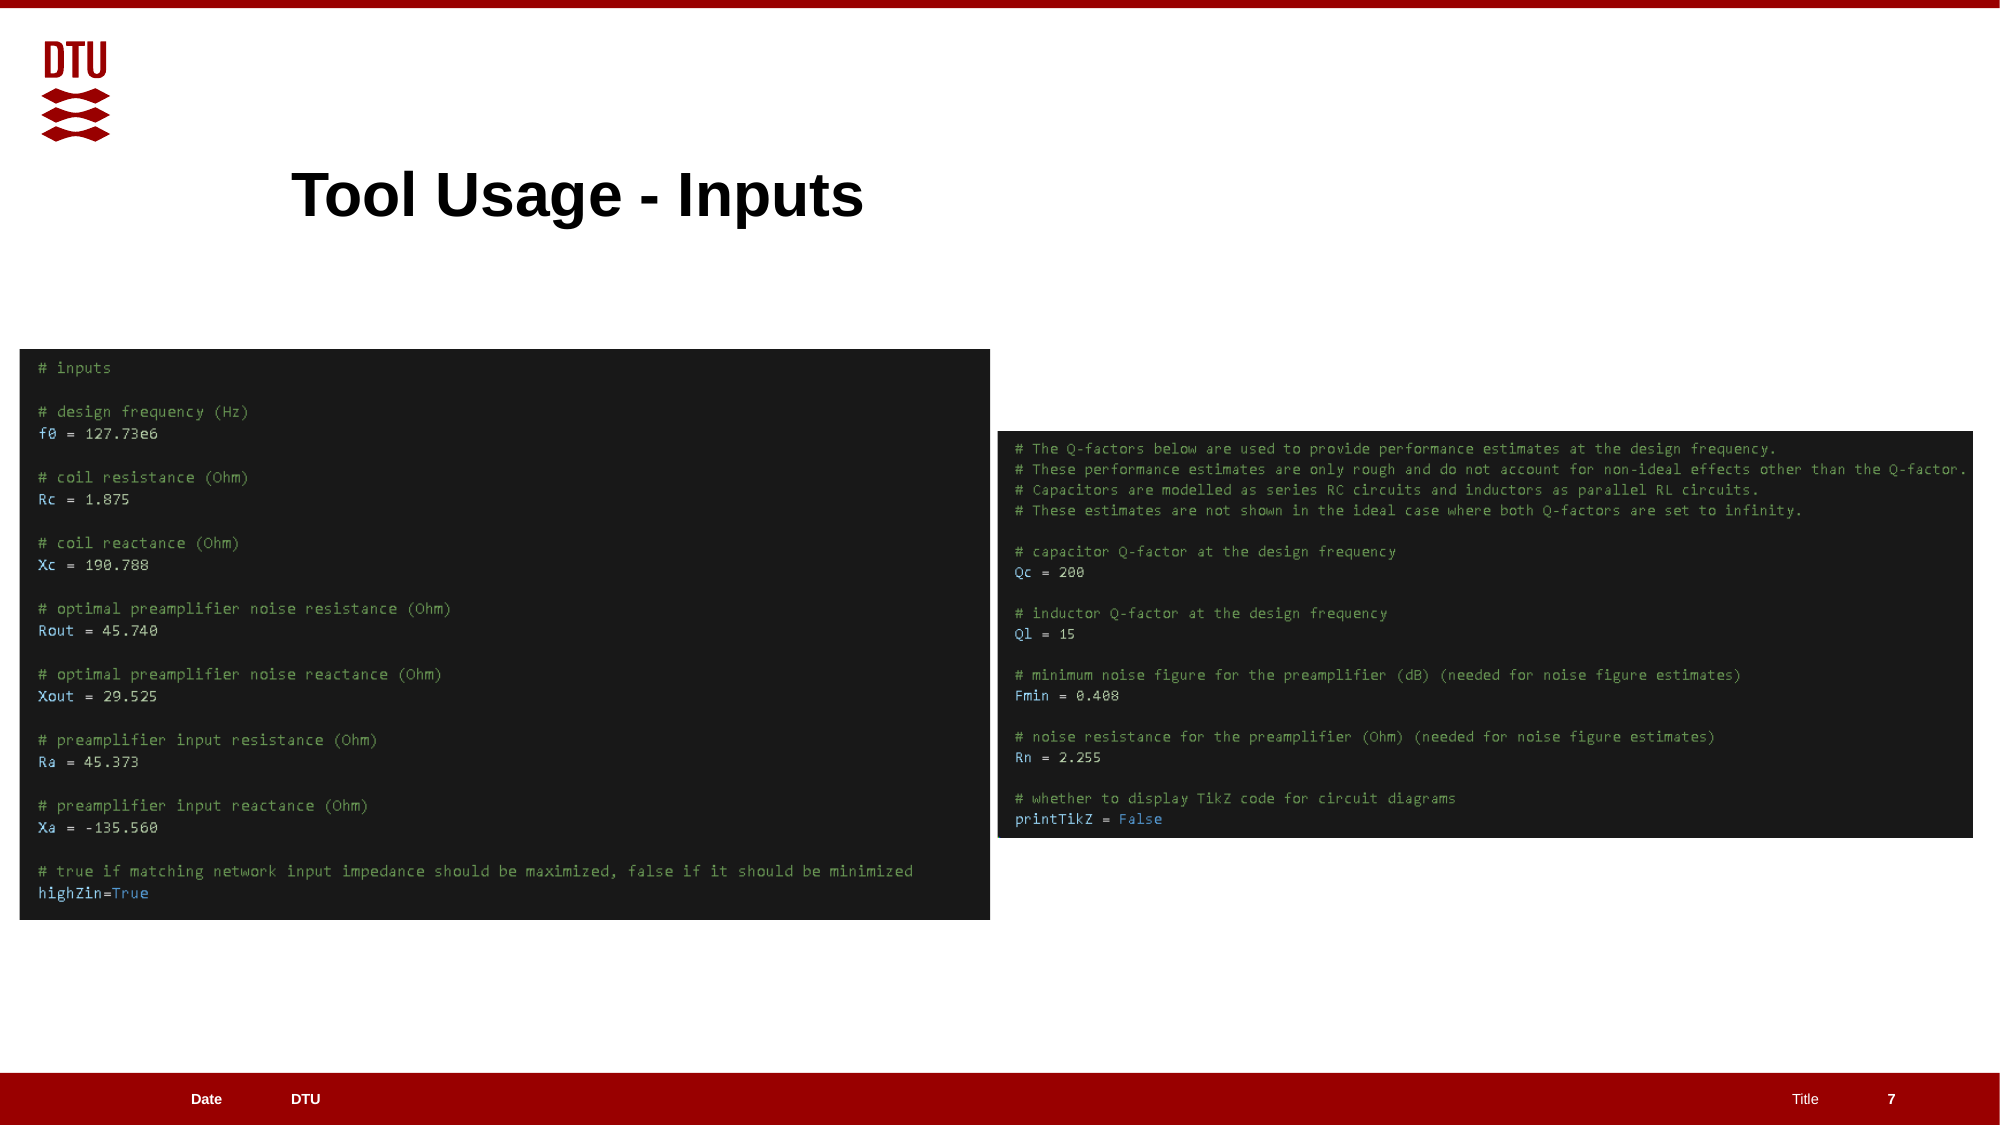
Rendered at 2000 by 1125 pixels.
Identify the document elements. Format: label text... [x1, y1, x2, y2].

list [997, 431, 1997, 838]
title Tool Usage - Inputs [291, 69, 1819, 230]
slide_number ‹#› [1887, 1073, 1959, 1125]
picture [19, 349, 991, 920]
